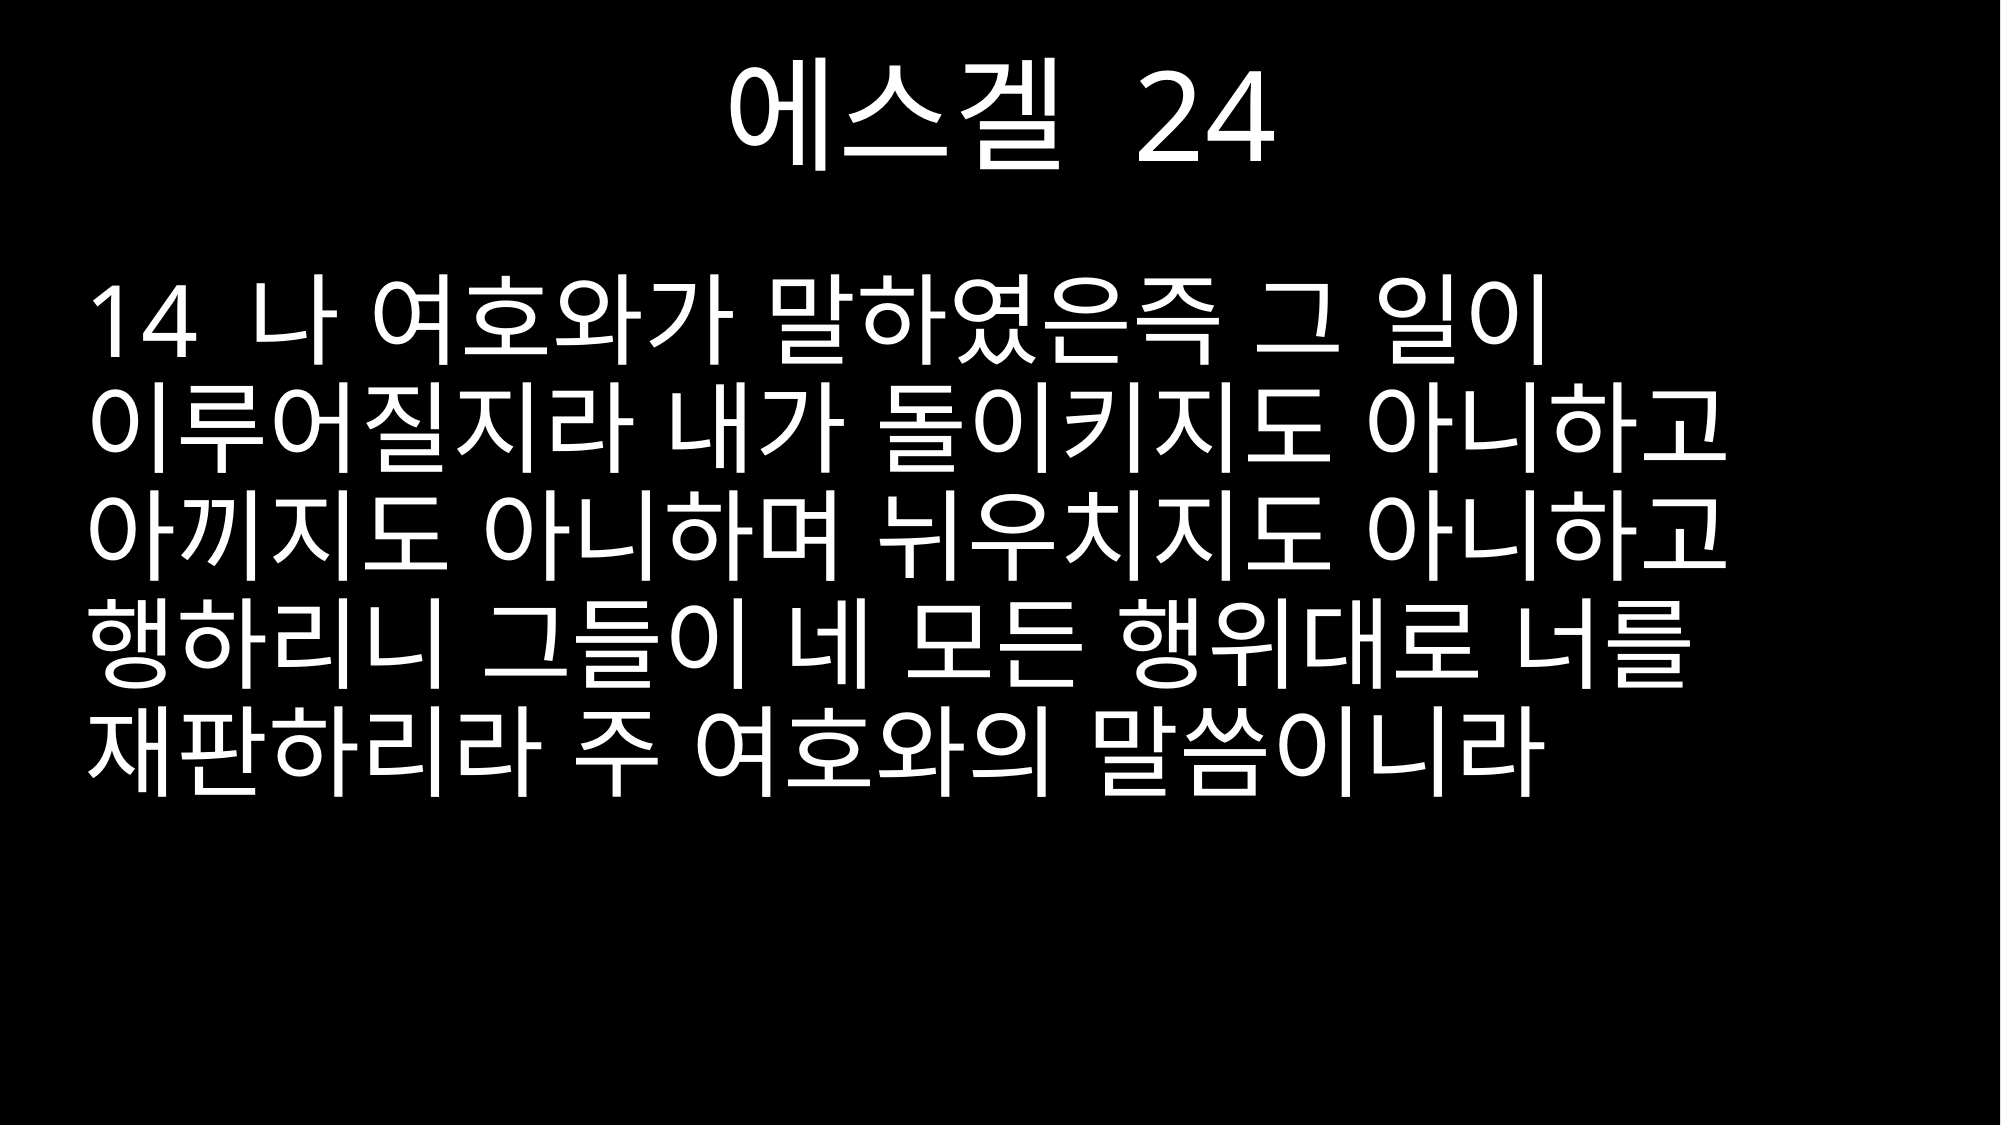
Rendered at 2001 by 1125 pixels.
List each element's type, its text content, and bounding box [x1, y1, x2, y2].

picture [0, 0, 2001, 1125]
footer 에스겔 24 [0, 32, 2000, 192]
list 14 나 여호와가 말하였은즉 그 일이 이루어질지라 내가 돌이키지도 아니하고 아끼지도 아니하며 뉘우치지도 아니하고 행하리니 그들이 네 모든 행위대로 너를 재판하리라 주 여호와의 말씀이니라 [69, 263, 1953, 423]
